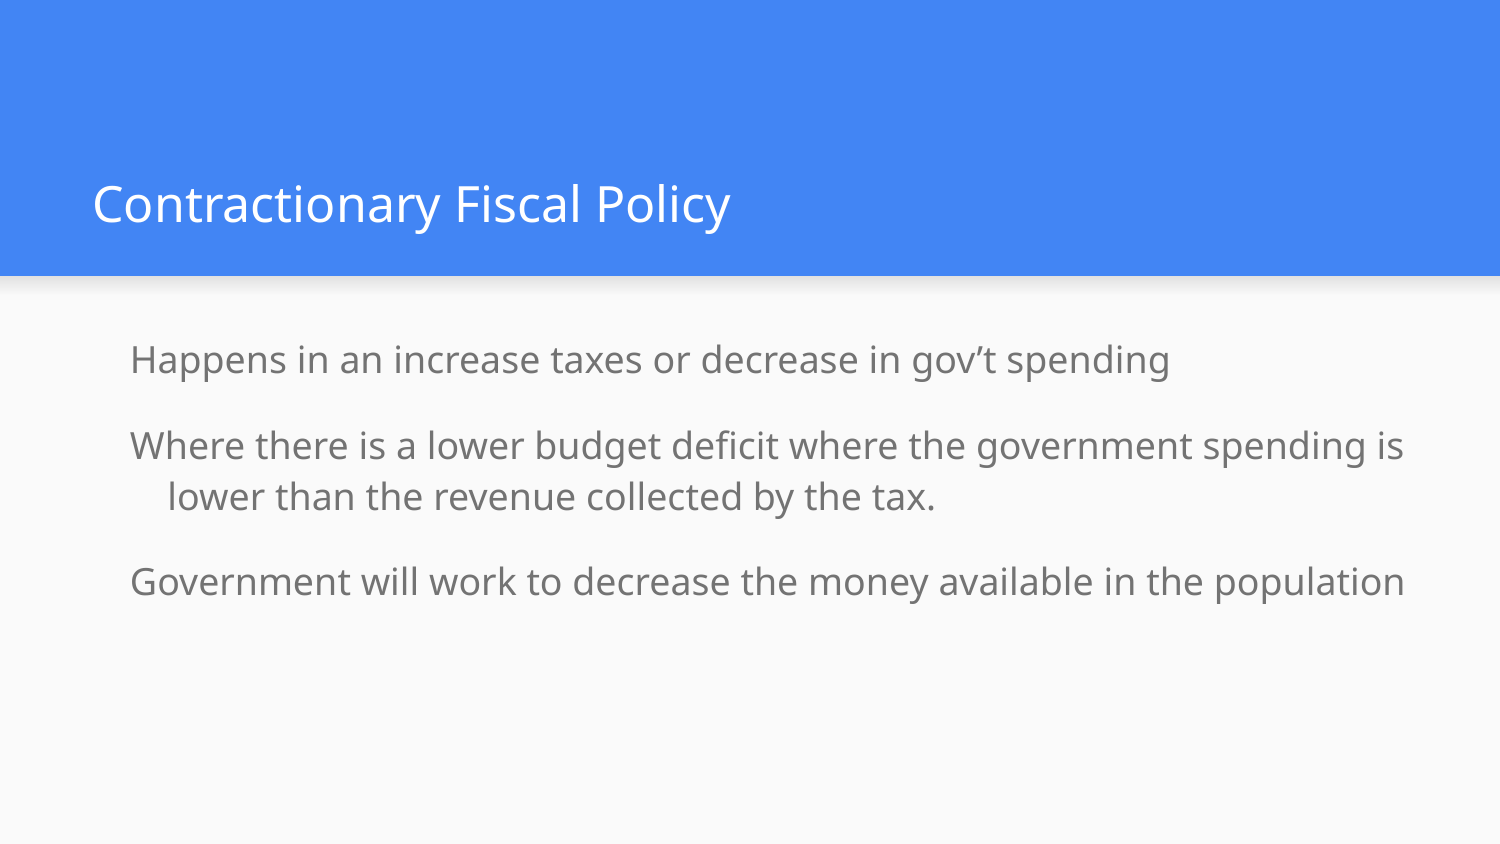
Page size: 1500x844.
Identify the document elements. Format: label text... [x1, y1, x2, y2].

list Happens in an increase taxes or decrease in gov’t spending Where there is a lower budget deficit where the government spending is lower than the revenue collected by the tax. Government will work to decrease the money available in the population [77, 314, 1427, 760]
title Contractionary Fiscal Policy [77, 121, 1427, 248]
